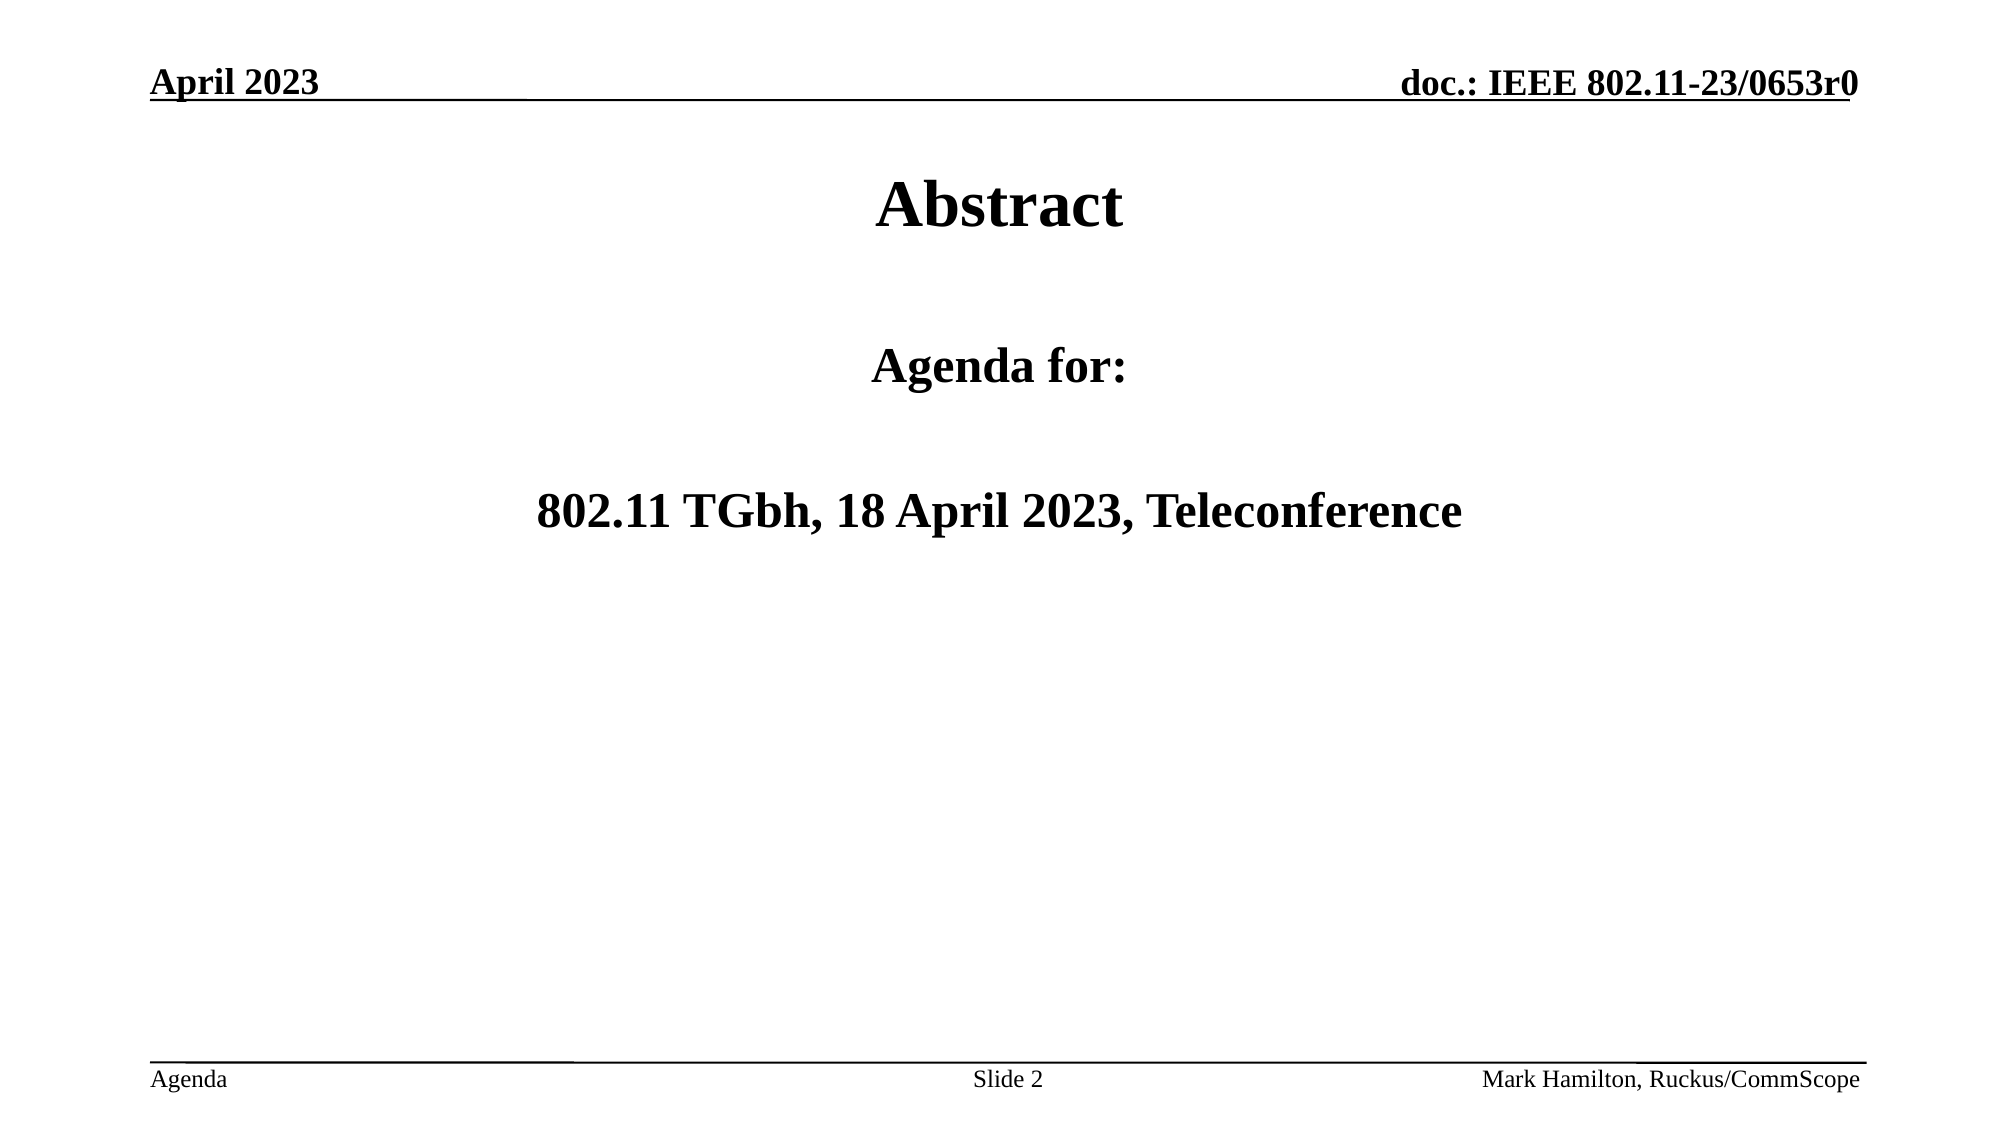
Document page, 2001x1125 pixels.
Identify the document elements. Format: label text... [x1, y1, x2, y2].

title Abstract [149, 112, 1850, 288]
list Agenda for: 802.11 TGbh, 18 April 2023, Teleconference [149, 324, 1850, 1000]
slide_number Slide 2 [950, 1061, 1067, 1123]
